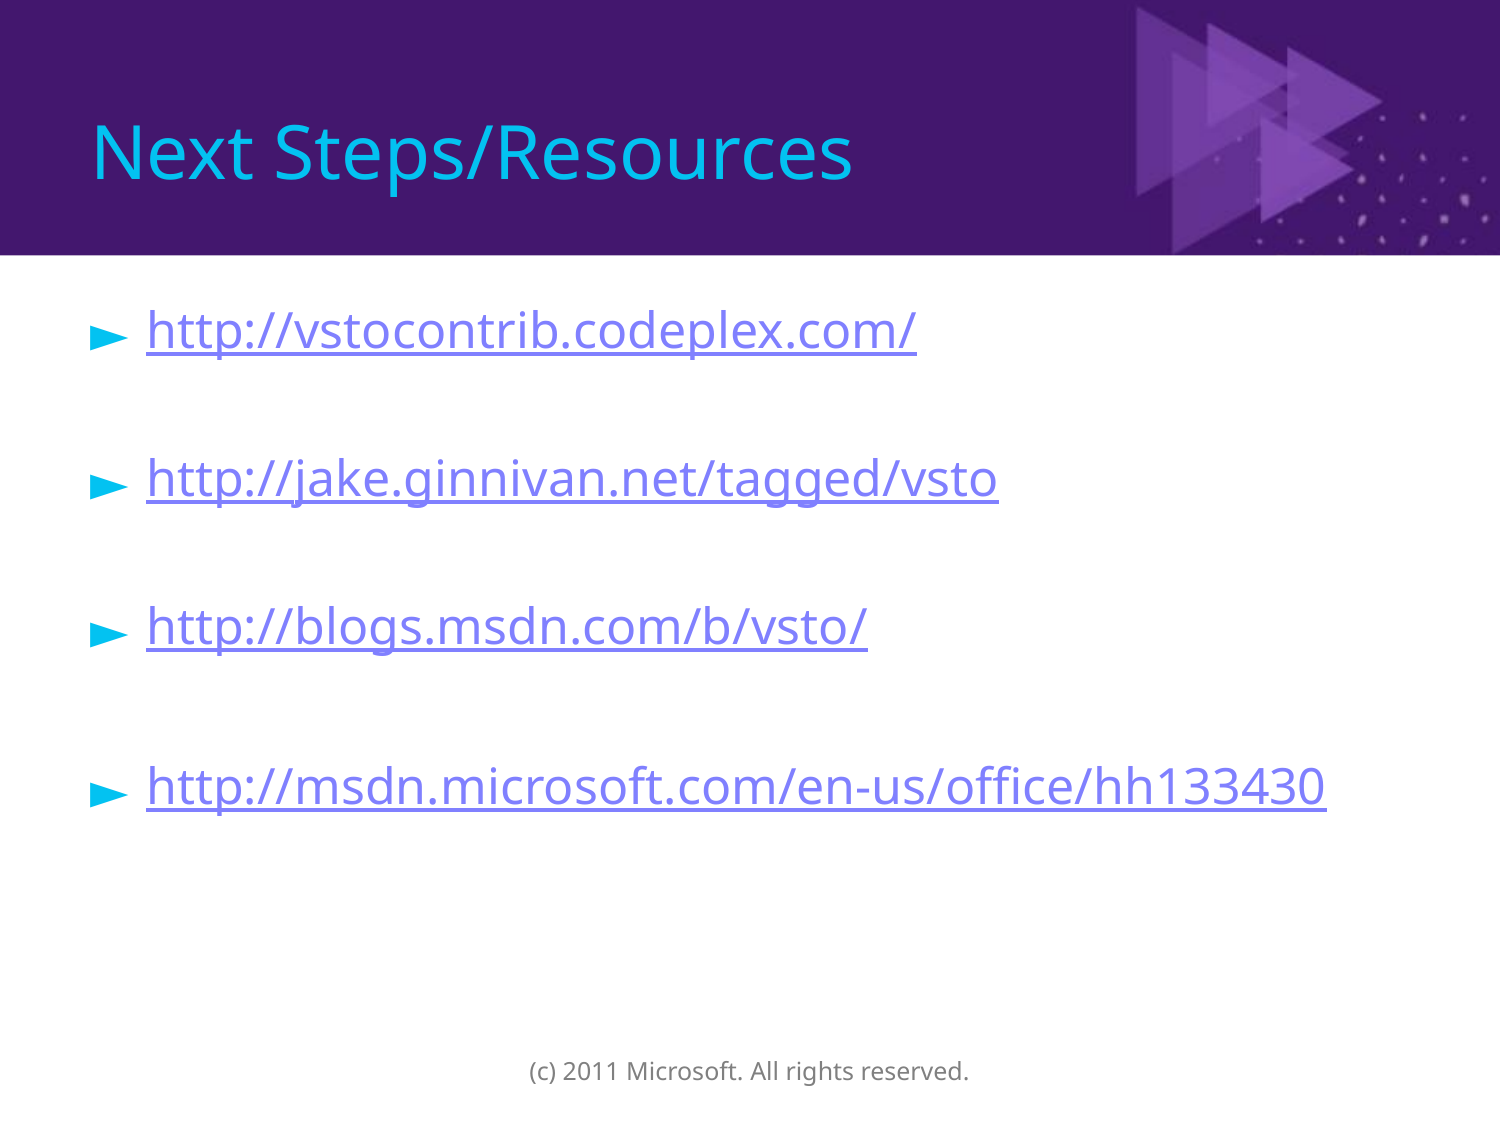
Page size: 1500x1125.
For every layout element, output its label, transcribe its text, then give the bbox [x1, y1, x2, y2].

picture [0, 0, 1500, 255]
title Next Steps/Resources [75, 56, 1425, 244]
list http://vstocontrib.codeplex.com/ http://jake.ginnivan.net/tagged/vsto http://blogs.msdn.com/b/vsto/ http://msdn.microsoft.com/en-us/office/hh133430 [75, 290, 1425, 1005]
footer (c) 2011 Microsoft. All rights reserved. [512, 1042, 988, 1103]
